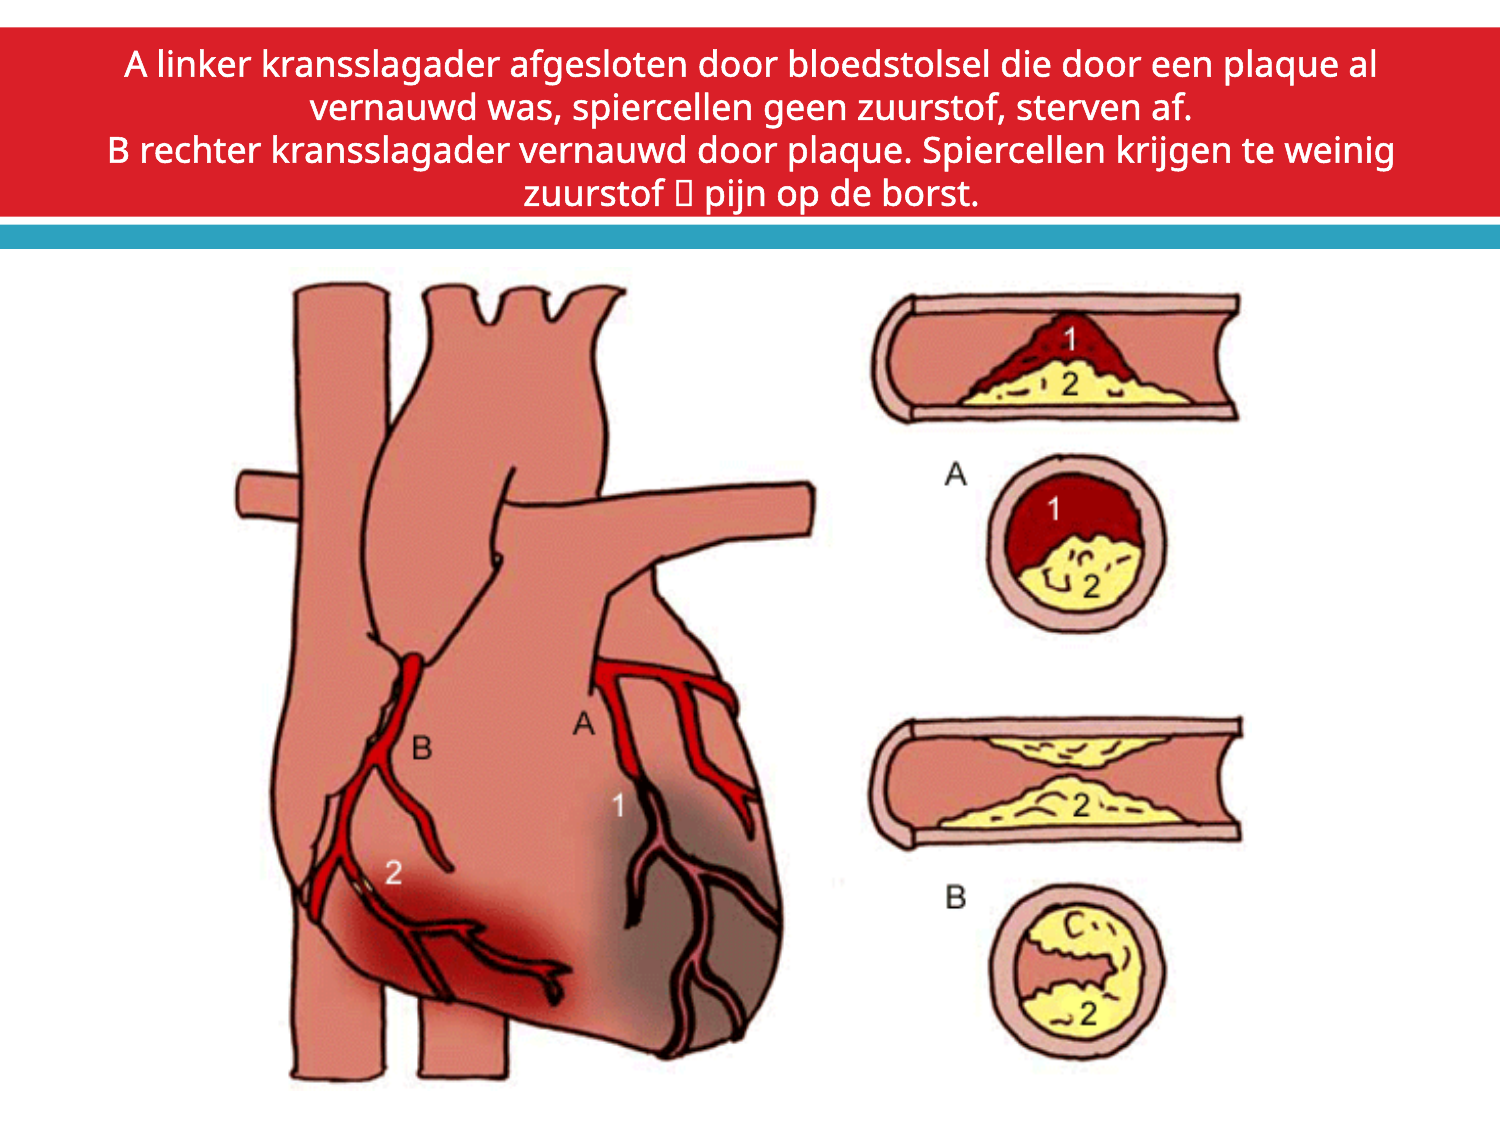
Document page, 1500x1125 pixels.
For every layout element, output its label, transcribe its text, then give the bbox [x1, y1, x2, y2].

title A linker kransslagader afgesloten door bloedstolsel die door een plaque al vernauwd was, spiercellen geen zuurstof, sterven af. B rechter kransslagader vernauwd door plaque. Spiercellen krijgen te weinig zuurstof  pijn op de borst. [76, 33, 1427, 221]
picture [229, 266, 1253, 1091]
